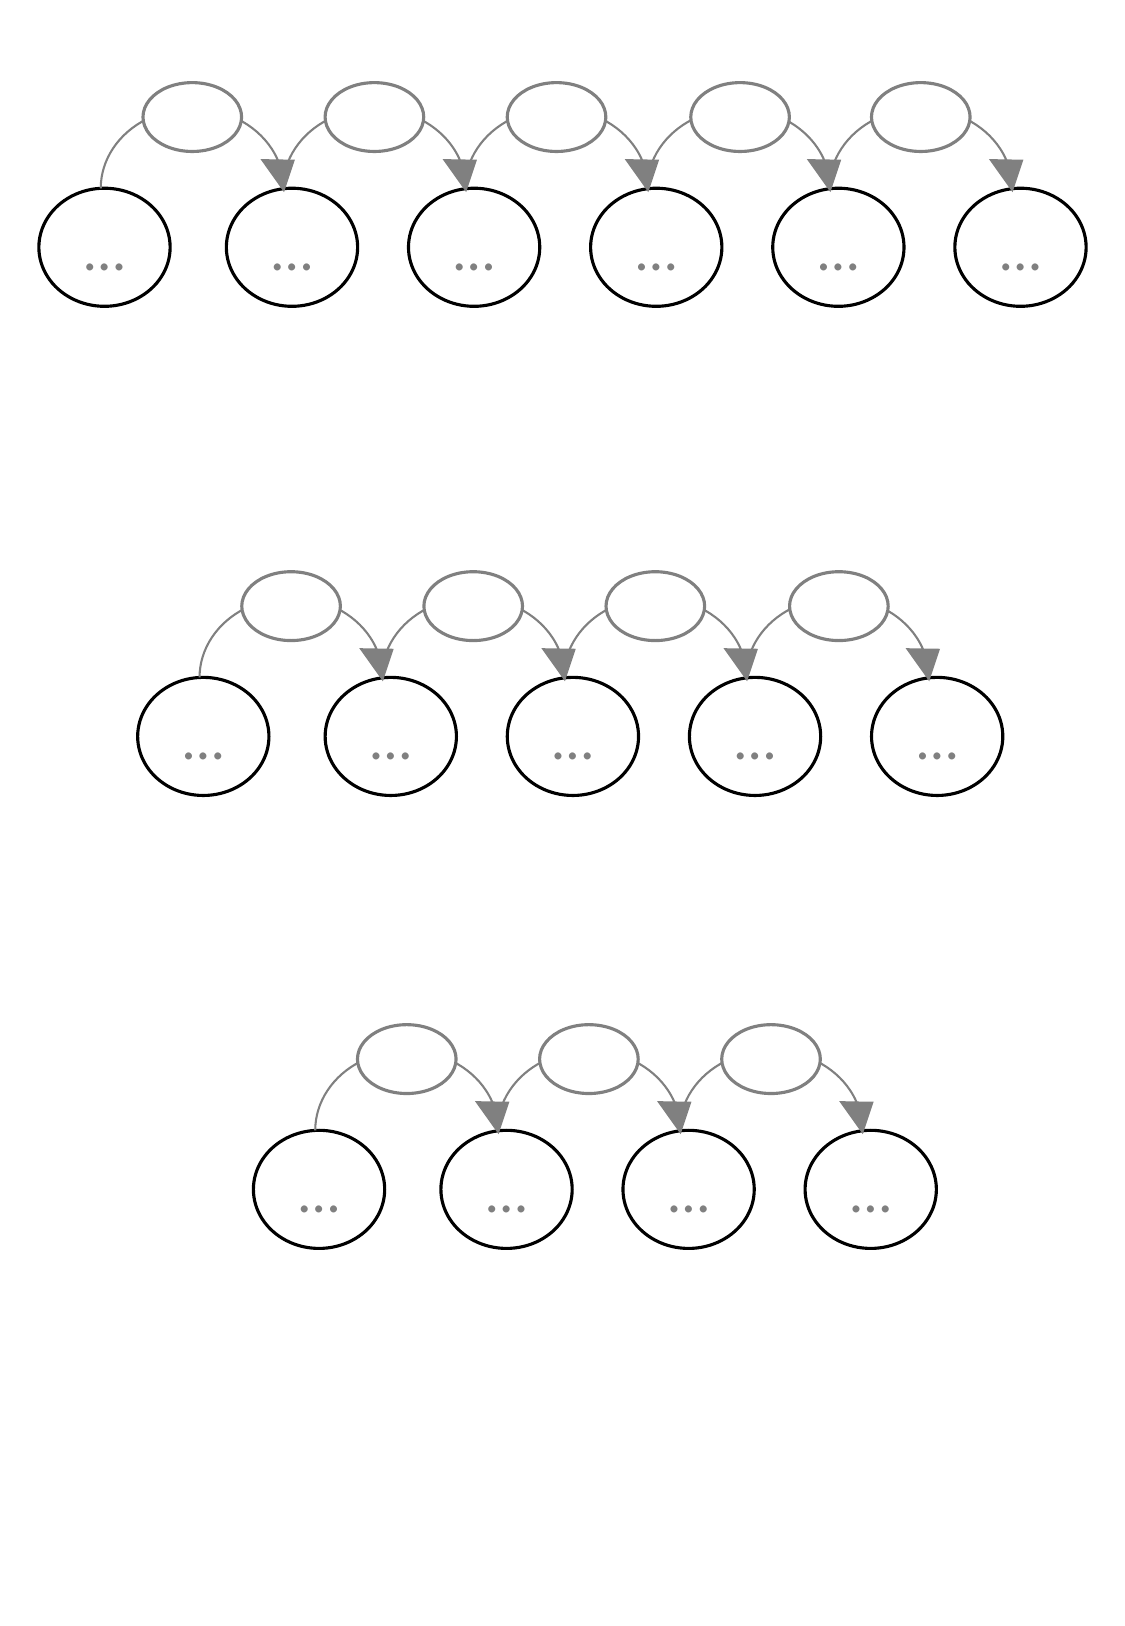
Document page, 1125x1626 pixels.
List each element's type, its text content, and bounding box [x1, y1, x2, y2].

text_box [422, 570, 524, 642]
text_box … [621, 1129, 756, 1250]
text_box [821, 1062, 874, 1135]
text_box [604, 570, 706, 642]
text_box [198, 609, 241, 678]
text_box [240, 570, 342, 642]
text_box [889, 610, 941, 682]
text_box [356, 1023, 458, 1095]
text_box … [804, 1129, 938, 1250]
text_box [38, 82, 1087, 307]
text_box … [439, 1129, 574, 1250]
text_box [341, 609, 394, 682]
text_box [720, 1023, 822, 1095]
text_box … [688, 676, 822, 797]
text_box [496, 1062, 539, 1131]
text_box [314, 1062, 357, 1131]
text_box [639, 1062, 692, 1135]
text_box … [136, 676, 270, 797]
text_box [744, 648, 758, 682]
text_box … [870, 676, 1004, 797]
text_box [705, 609, 750, 677]
text_box [562, 609, 605, 678]
text_box [744, 609, 789, 678]
text_box [457, 1062, 510, 1135]
text_box [788, 570, 890, 642]
text_box [380, 609, 423, 678]
text_box [538, 1023, 640, 1095]
text_box … [252, 1129, 386, 1250]
text_box [678, 1062, 721, 1131]
text_box … [506, 676, 640, 797]
text_box … [324, 676, 458, 797]
text_box [523, 609, 576, 682]
